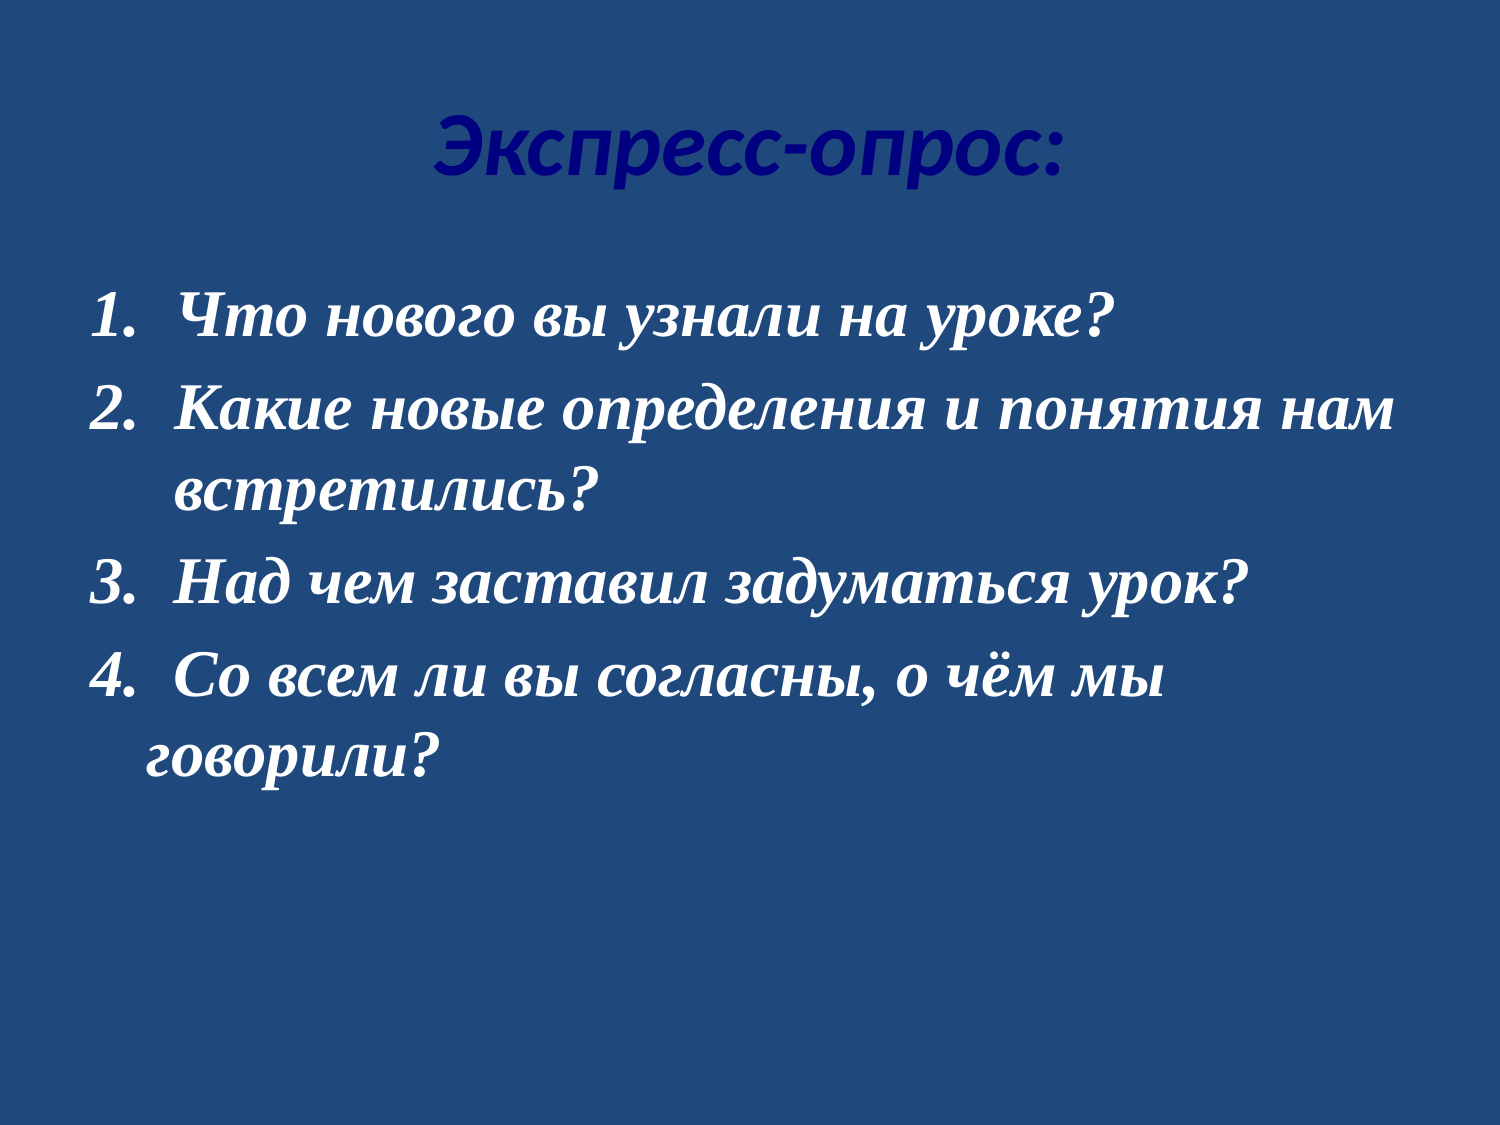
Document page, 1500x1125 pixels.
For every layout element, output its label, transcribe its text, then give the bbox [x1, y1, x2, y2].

title Экспресс-опрос: [75, 45, 1425, 233]
list Что нового вы узнали на уроке? Какие новые определения и понятия нам встретились? 3. Над чем заставил задуматься урок? 4. Со всем ли вы согласны, о чём мы говорили? [75, 262, 1425, 1005]
